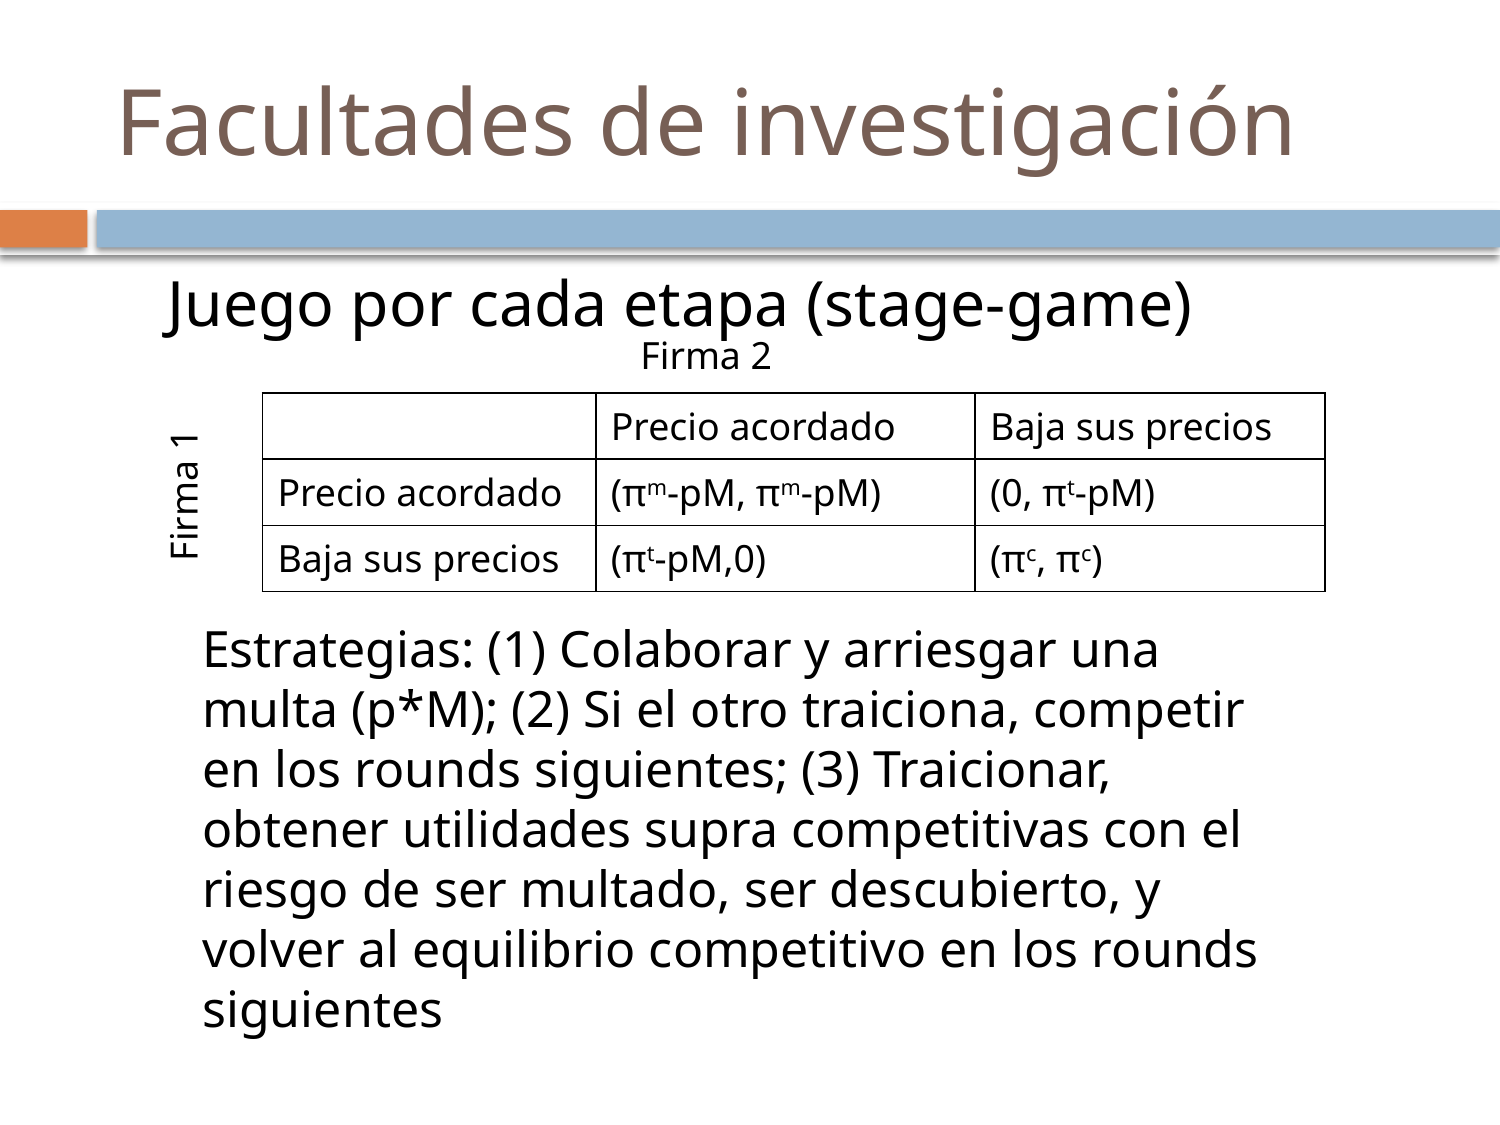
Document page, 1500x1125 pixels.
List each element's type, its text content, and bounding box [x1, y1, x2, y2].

table_cell Precio acordado [263, 460, 595, 525]
table_cell (πt-pM,0) [597, 526, 974, 591]
table_cell (πm-pM, πm-pM) [597, 460, 974, 525]
text_box Juego por cada etapa (stage-game) [152, 256, 1288, 422]
text_box Estrategias: (1) Colaborar y arriesgar una multa (p*M); (2) Si el otro traiciona, competir en los rounds siguientes; (3) Traicionar, obtener utilidades supra competitivas con el riesgo de ser multado, ser descubierto, y volver al equilibrio competitivo en los rounds siguientes [187, 609, 1323, 1105]
table_cell (πc, πc) [976, 526, 1324, 591]
title Facultades de investigación [100, 37, 1438, 200]
table_cell Baja sus precios [263, 526, 595, 591]
table_header Baja sus precios [976, 394, 1324, 458]
table_header Precio acordado [597, 422, 974, 458]
table_cell (0, πt-pM) [976, 460, 1324, 525]
table_header [263, 422, 595, 458]
text_box Firma 1 [152, 422, 213, 576]
